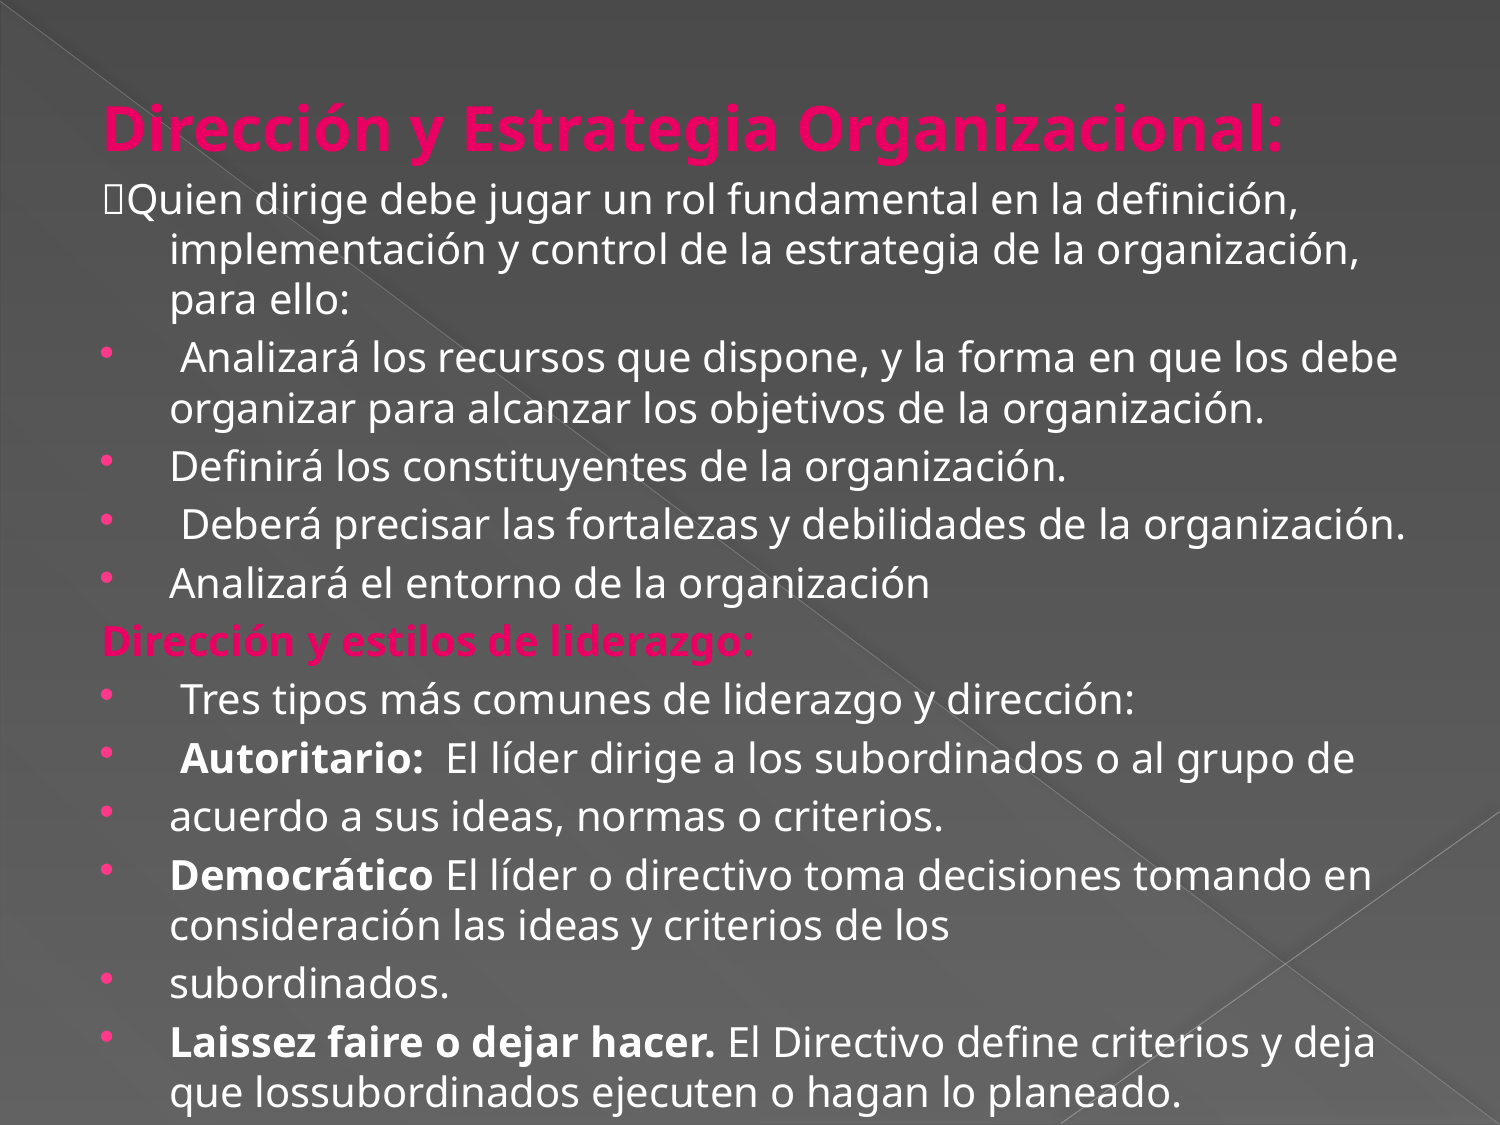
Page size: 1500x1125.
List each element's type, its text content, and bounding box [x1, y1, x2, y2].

list Dirección y Estrategia Organizacional: Quien dirige debe jugar un rol fundamental en la definición, implementación y control de la estrategia de la organización, para ello: Analizará los recursos que dispone, y la forma en que los debe organizar para alcanzar los objetivos de la organización. Definirá los constituyentes de la organización. Deberá precisar las fortalezas y debilidades de la organización. Analizará el entorno de la organización Dirección y estilos de liderazgo: Tres tipos más comunes de liderazgo y dirección: Autoritario: El líder dirige a los subordinados o al grupo de acuerdo a sus ideas, normas o criterios. Democrático El líder o directivo toma decisiones tomando en consideración las ideas y criterios de los subordinados. Laissez faire o dejar hacer. El Directivo define criterios y deja que lossubordinados ejecuten o hagan lo planeado. [75, 82, 1425, 1125]
